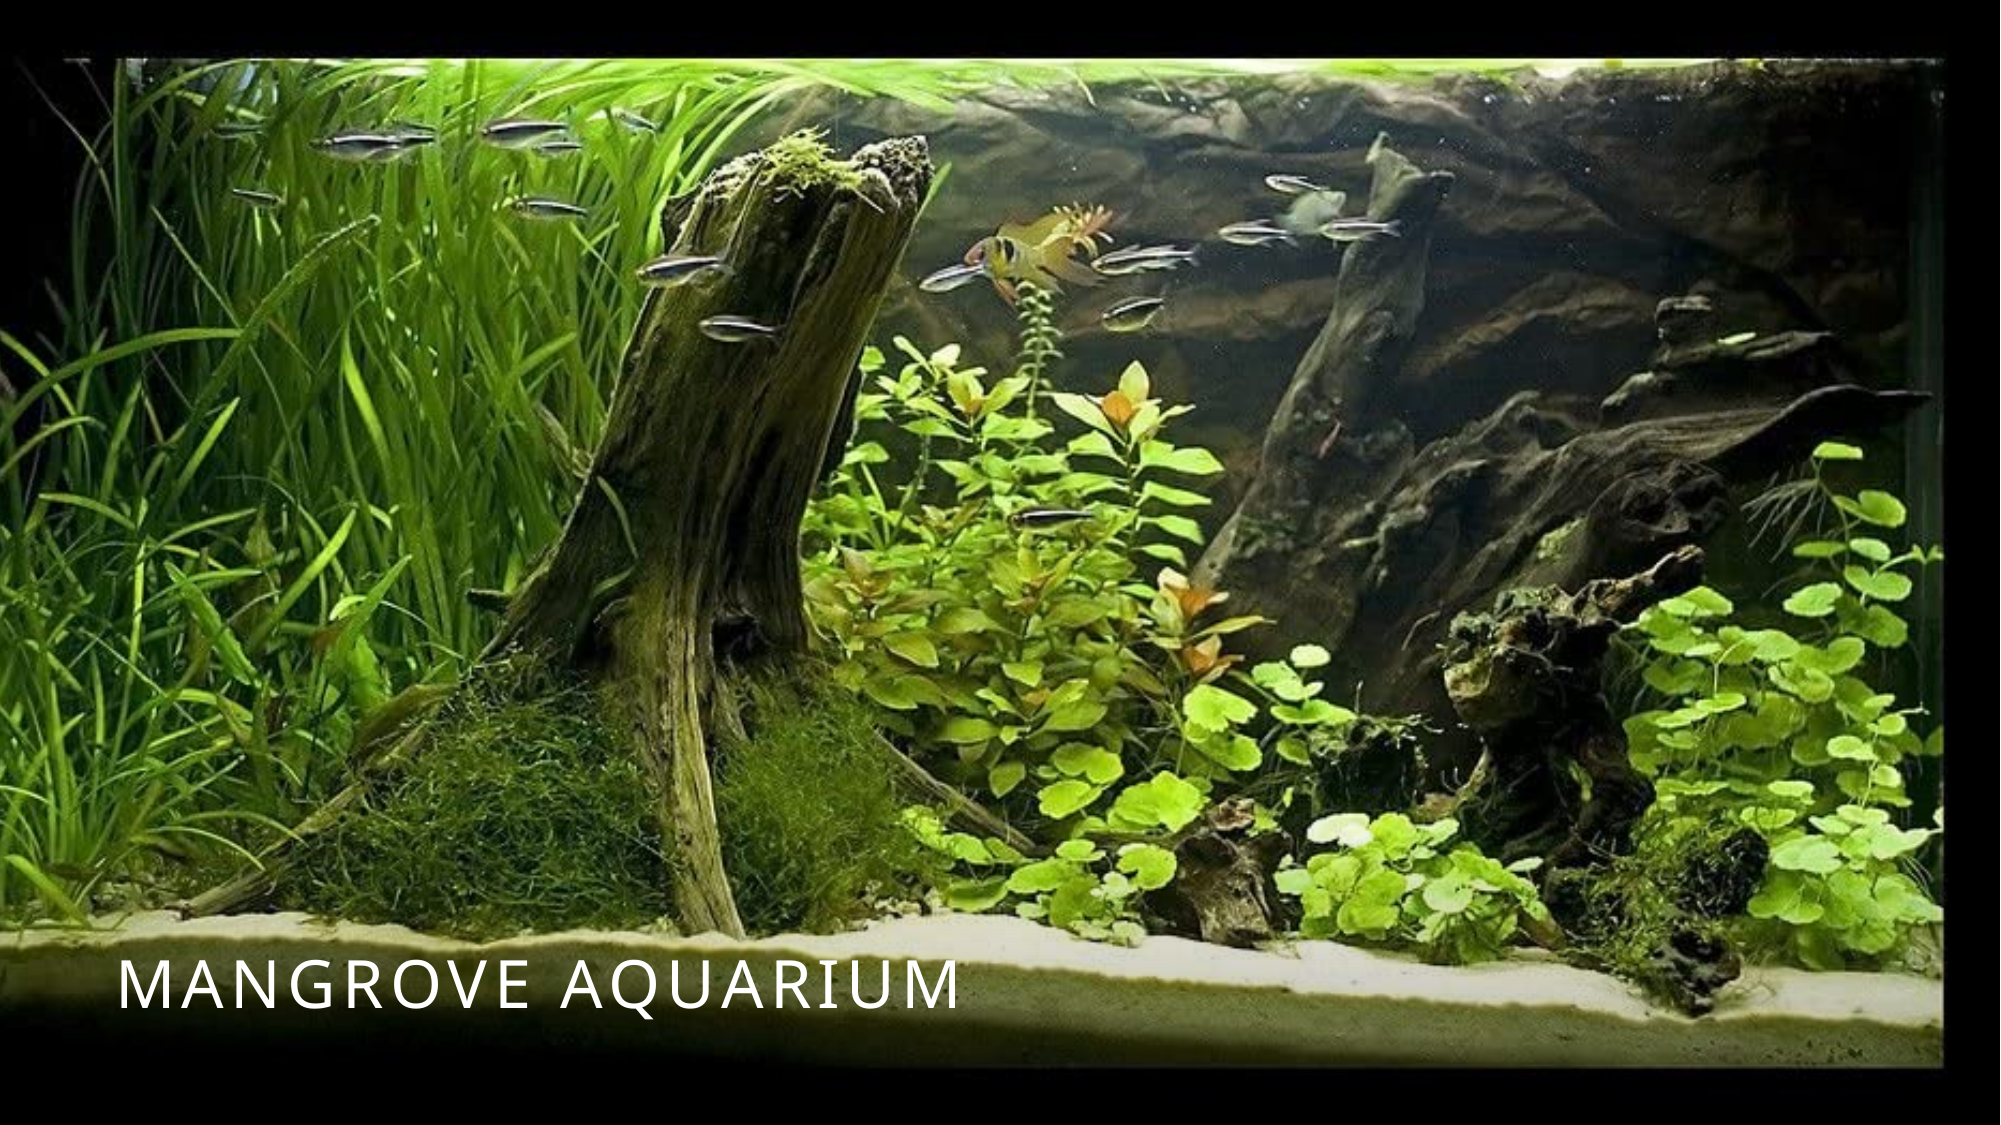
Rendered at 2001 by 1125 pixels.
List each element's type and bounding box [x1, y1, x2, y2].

list [0, 0, 2000, 1125]
